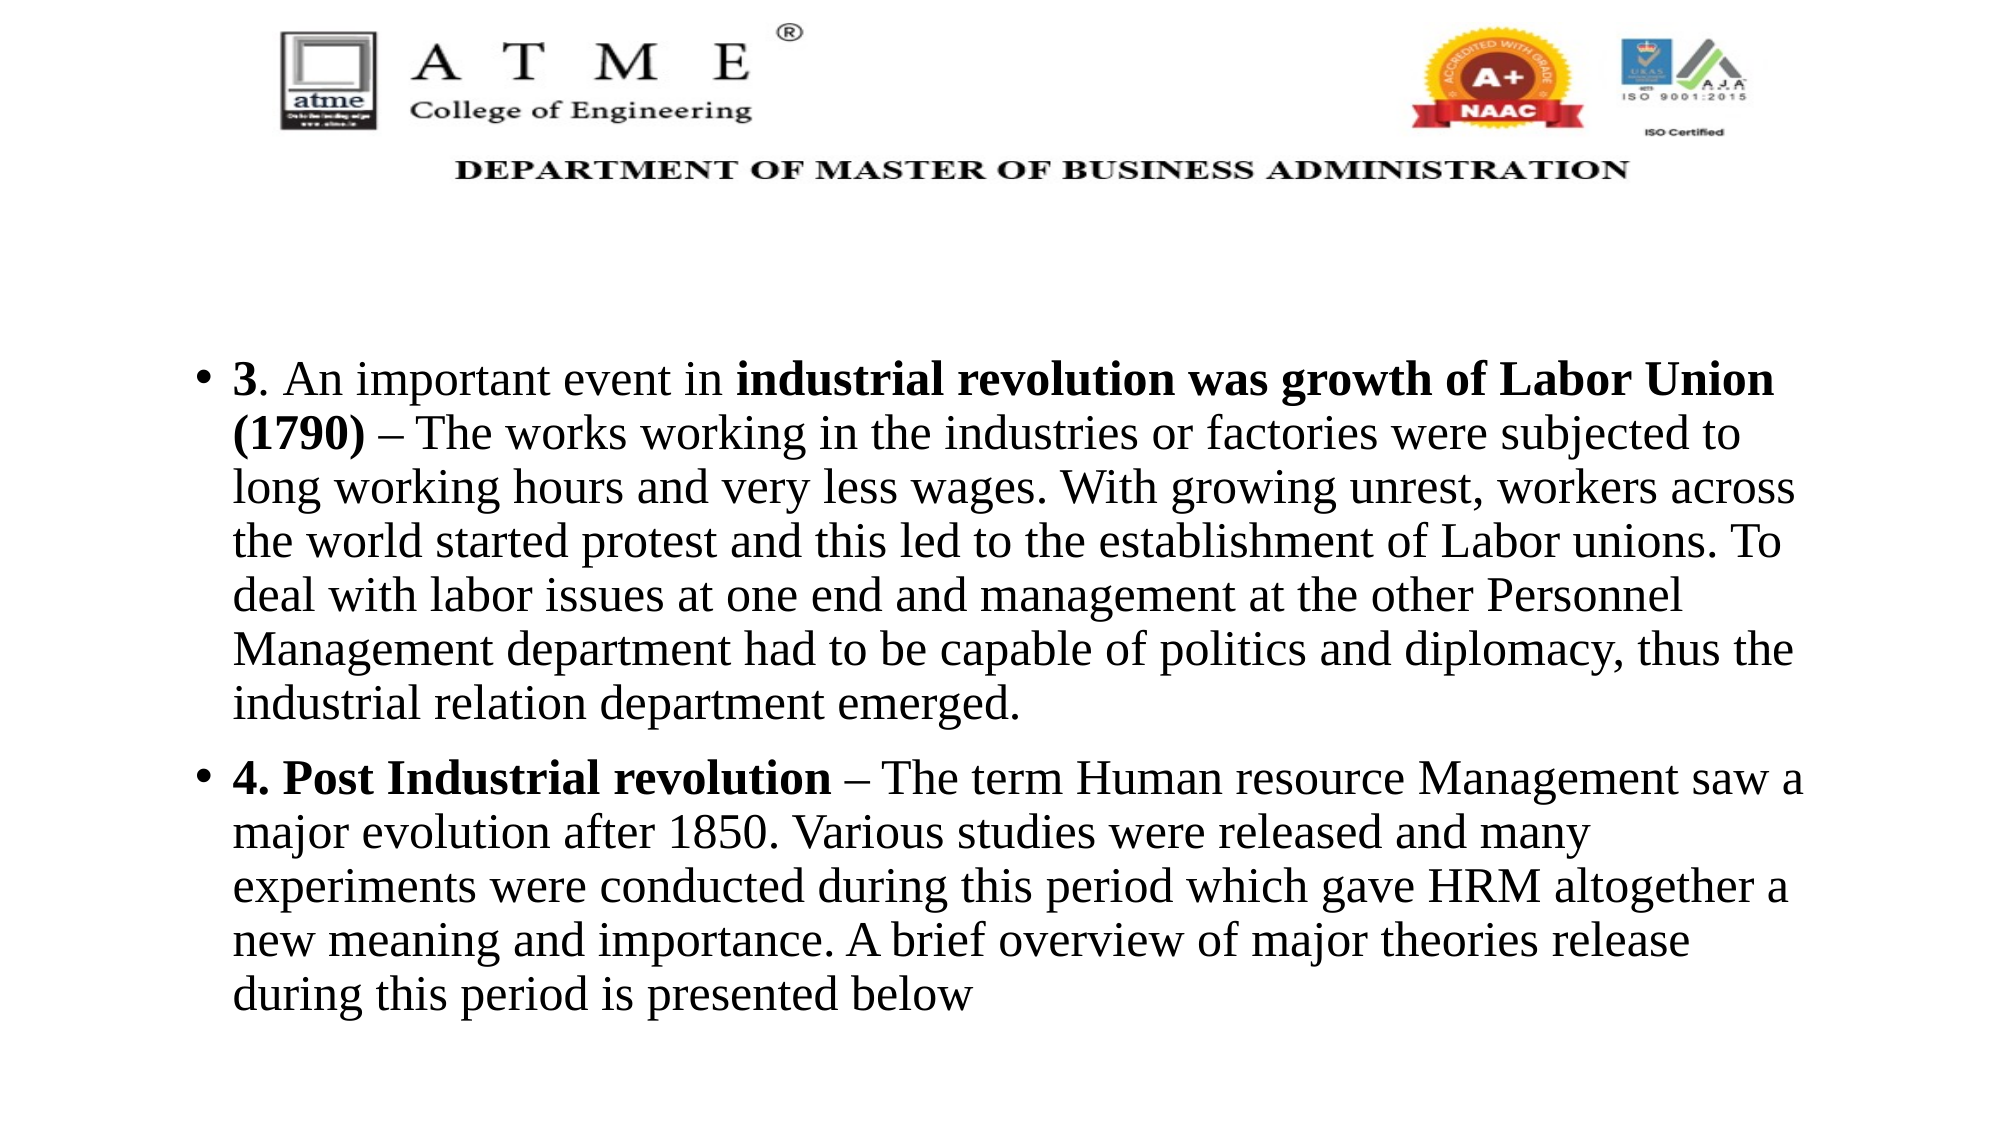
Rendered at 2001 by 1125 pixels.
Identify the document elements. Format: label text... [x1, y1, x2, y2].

list 3. An important event in industrial revolution was growth of Labor Union (1790) – The works working in the industries or factories were subjected to long working hours and very less wages. With growing unrest, workers across the world started protest and this led to the establishment of Labor unions. To deal with labor issues at one end and management at the other Personnel Management department had to be capable of politics and diplomacy, thus the industrial relation department emerged. 4. Post Industrial revolution – The term Human resource Management saw a major evolution after 1850. Various studies were released and many experiments were conducted during this period which gave HRM altogether a new meaning and importance. A brief overview of major theories release during this period is presented below [180, 345, 1830, 1062]
picture [272, 22, 1802, 185]
